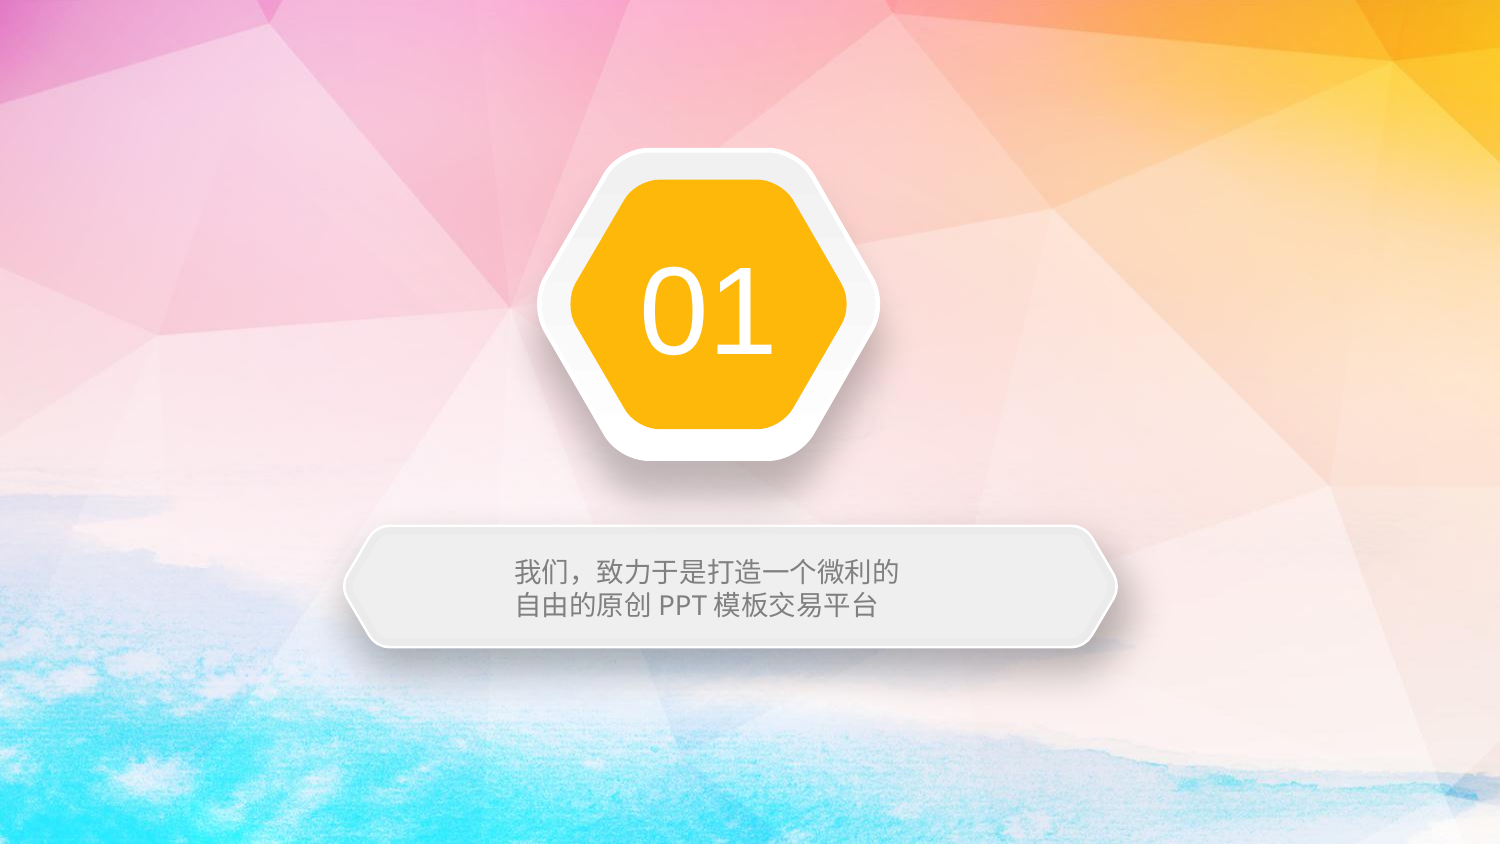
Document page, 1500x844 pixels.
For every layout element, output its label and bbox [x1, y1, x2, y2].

picture [0, 0, 1500, 844]
text_box [537, 149, 881, 459]
text_box [348, 530, 1113, 643]
